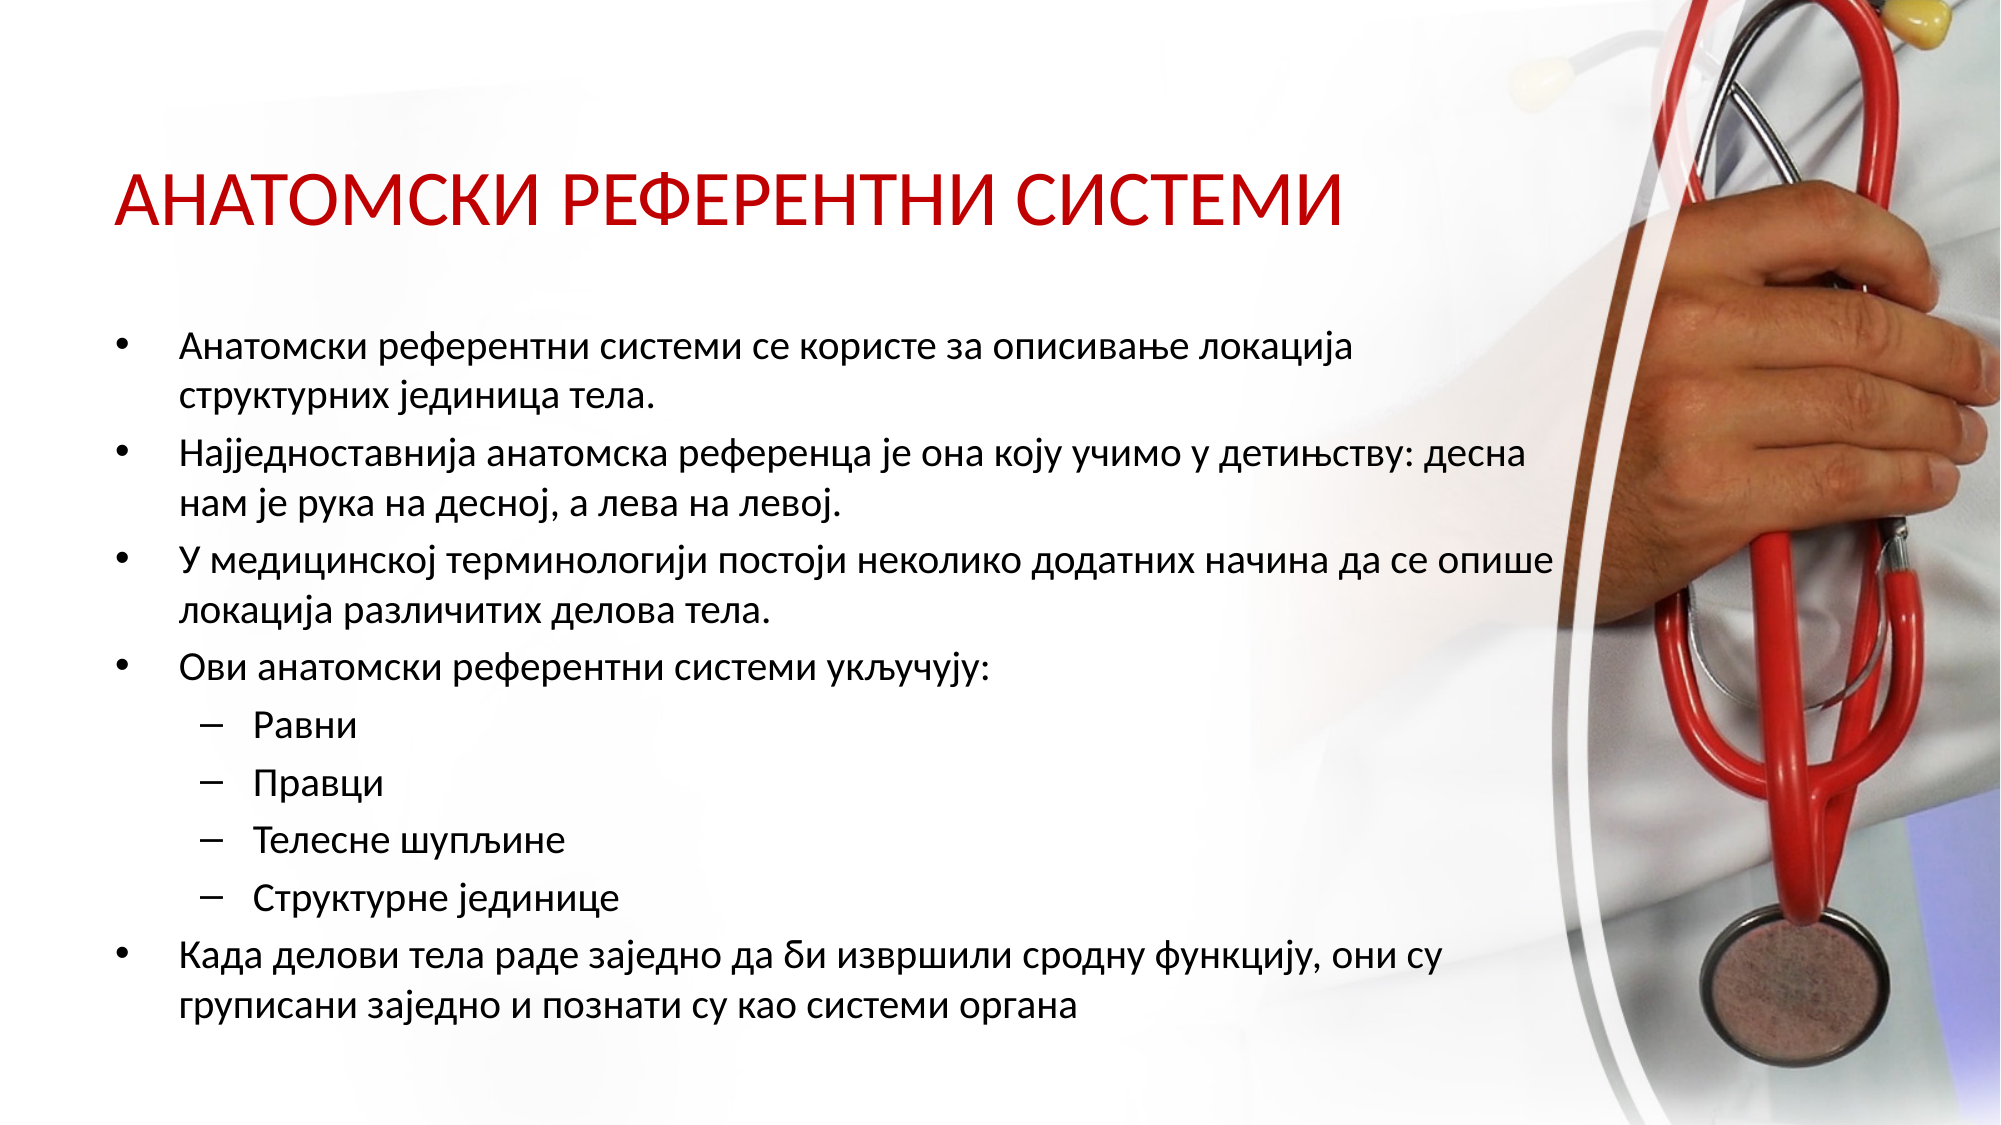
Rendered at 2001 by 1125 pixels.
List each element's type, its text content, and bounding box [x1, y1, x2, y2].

title АНАТОМСКИ РЕФЕРЕНТНИ СИСТЕМИ [99, 110, 1540, 278]
list Анатомски референтни системи се користе за описивање локација структурних јединица тела. Најједноставнија анатомска референца је она коју учимо у детињству: десна нам је рука на десној, а лева на левој. У медицинској терминологији постоји неколико додатних начина да се опише локација различитих делова тела. Ови анатомски референтни системи укључују: Равни Правци Телесне шупљине Структурне јединице Када делови тела раде заједно да би извршили сродну функцију, они су груписани заједно и познати су као системи органа [100, 310, 1575, 1043]
picture [0, 0, 2001, 1125]
